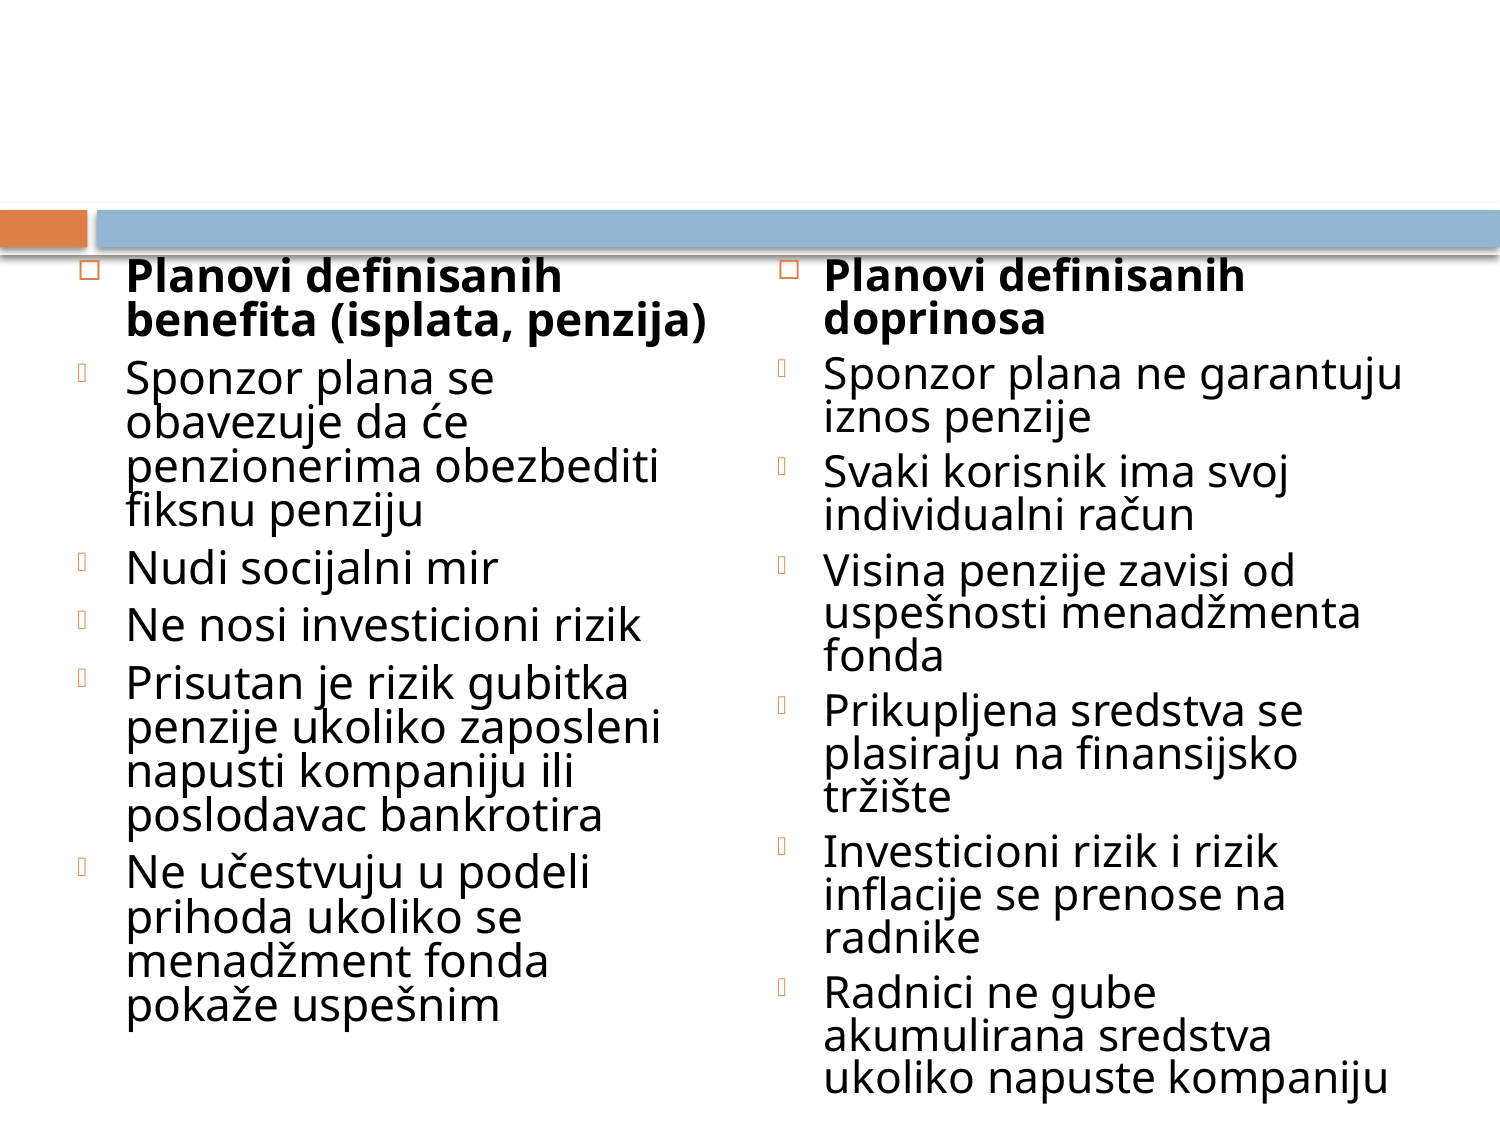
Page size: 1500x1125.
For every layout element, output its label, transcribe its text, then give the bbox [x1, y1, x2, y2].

list Planovi definisanih benefita (isplata, penzija) Sponzor plana se obavezuje da će penzionerima obezbediti fiksnu penziju Nudi socijalni mir Ne nosi investicioni rizik Prisutan je rizik gubitka penzije ukoliko zaposleni napusti kompaniju ili poslodavac bankrotira Ne učestvuju u podeli prihoda ukoliko se menadžment fonda pokaže uspešnim [62, 249, 725, 1088]
list Planovi definisanih doprinosa Sponzor plana ne garantuju iznos penzije Svaki korisnik ima svoj individualni račun Visina penzije zavisi od uspešnosti menadžmenta fonda Prikupljena sredstva se plasiraju na finansijsko tržište Investicioni rizik i rizik inflacije se prenose na radnike Radnici ne gube akumulirana sredstva ukoliko napuste kompaniju [762, 249, 1425, 1125]
